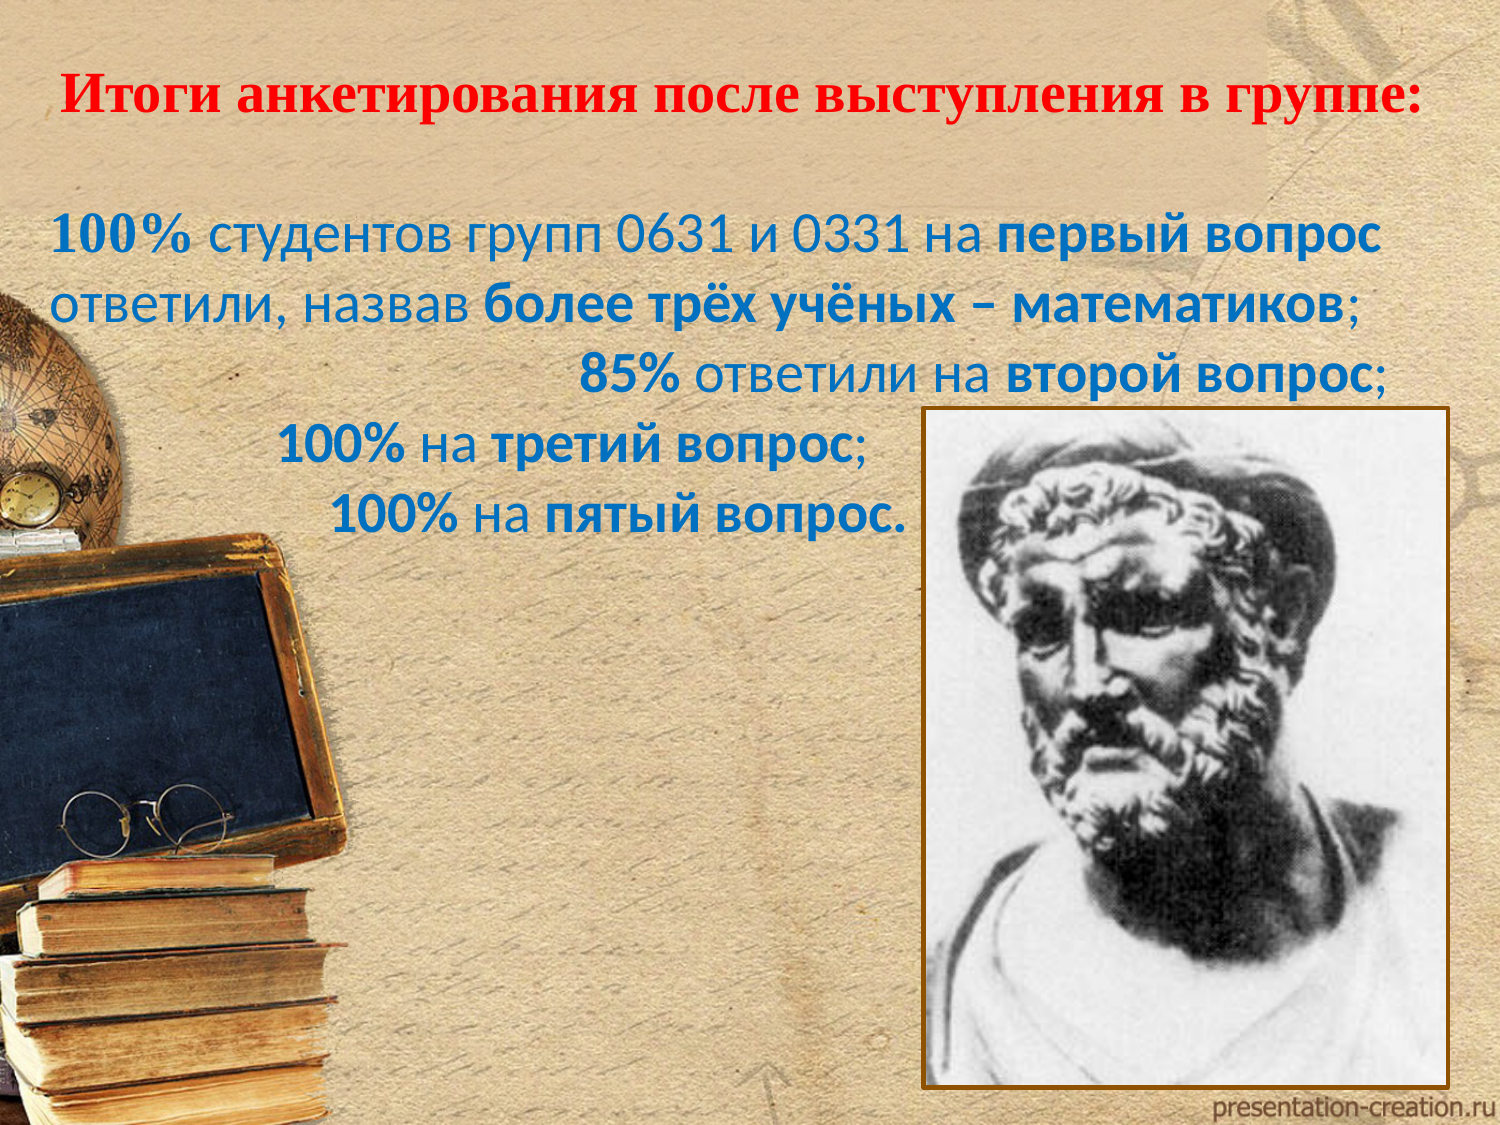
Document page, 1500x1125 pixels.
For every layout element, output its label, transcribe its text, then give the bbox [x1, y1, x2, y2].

text_box Итоги анкетирования после выступления в группе: 100% студентов групп 0631 и 0331 на первый вопрос ответили, назвав более трёх учёных – математиков; 85% ответили на второй вопрос; 100% на третий вопрос; 100% на пятый вопрос. [35, 46, 1465, 552]
picture [0, 0, 1500, 1125]
